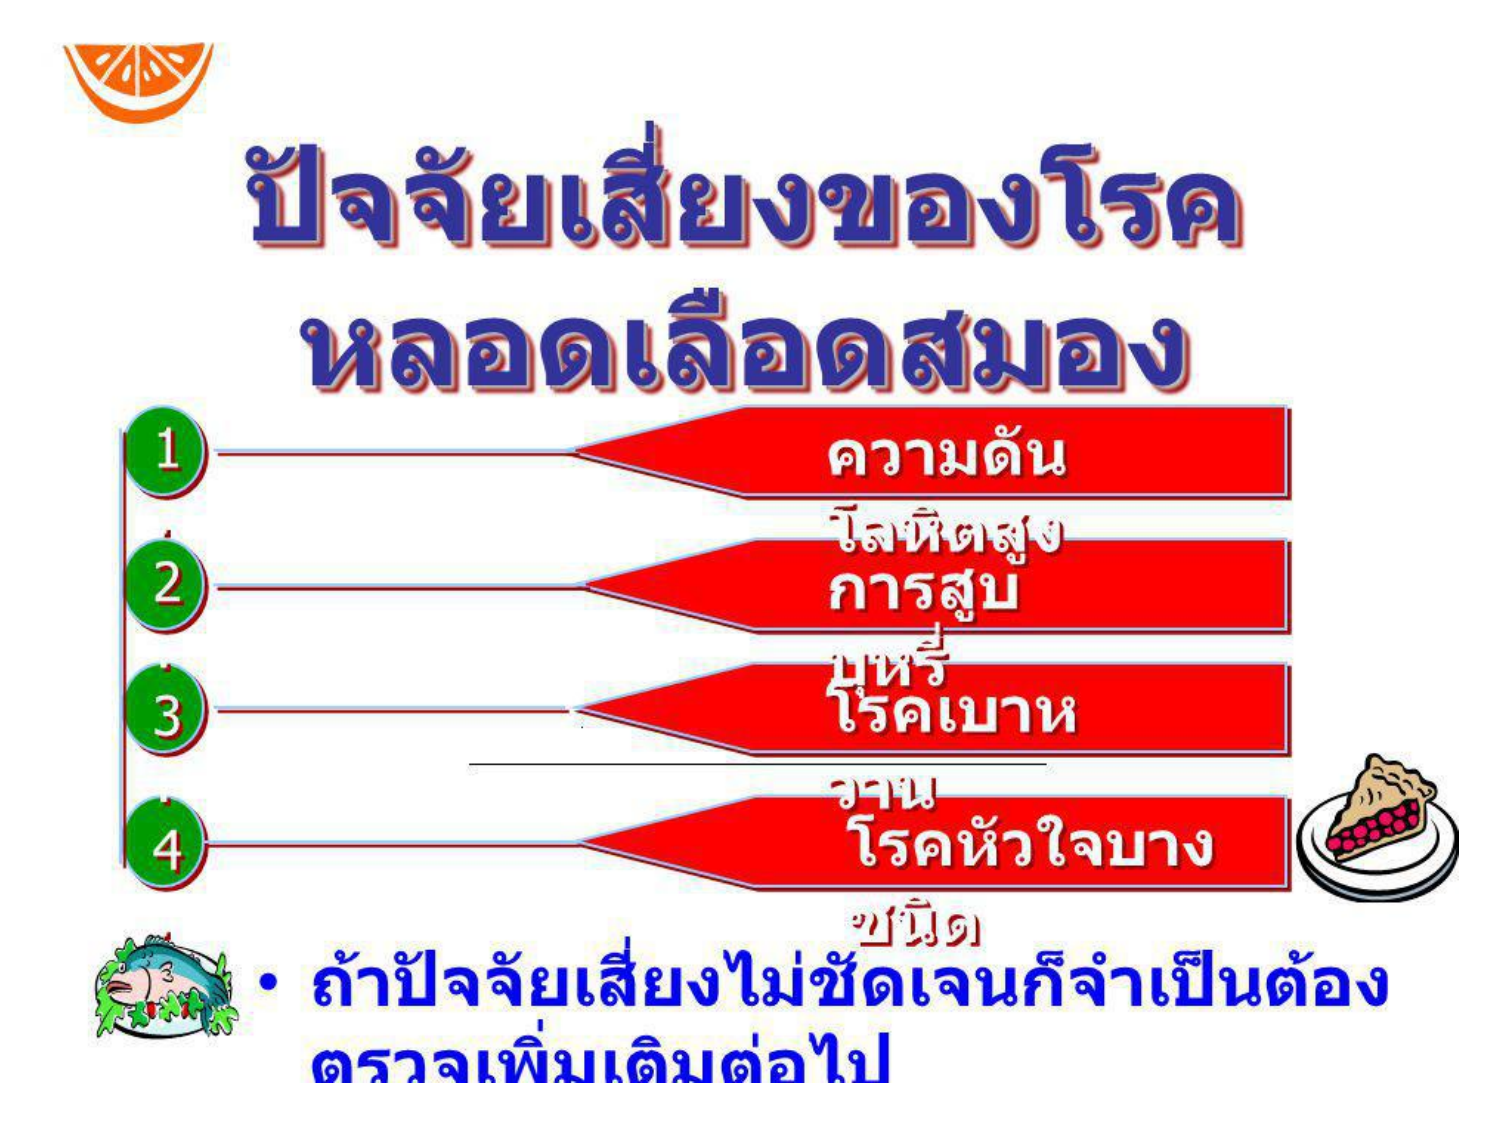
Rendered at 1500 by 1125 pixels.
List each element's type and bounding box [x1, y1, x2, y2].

picture [41, 18, 1459, 1083]
